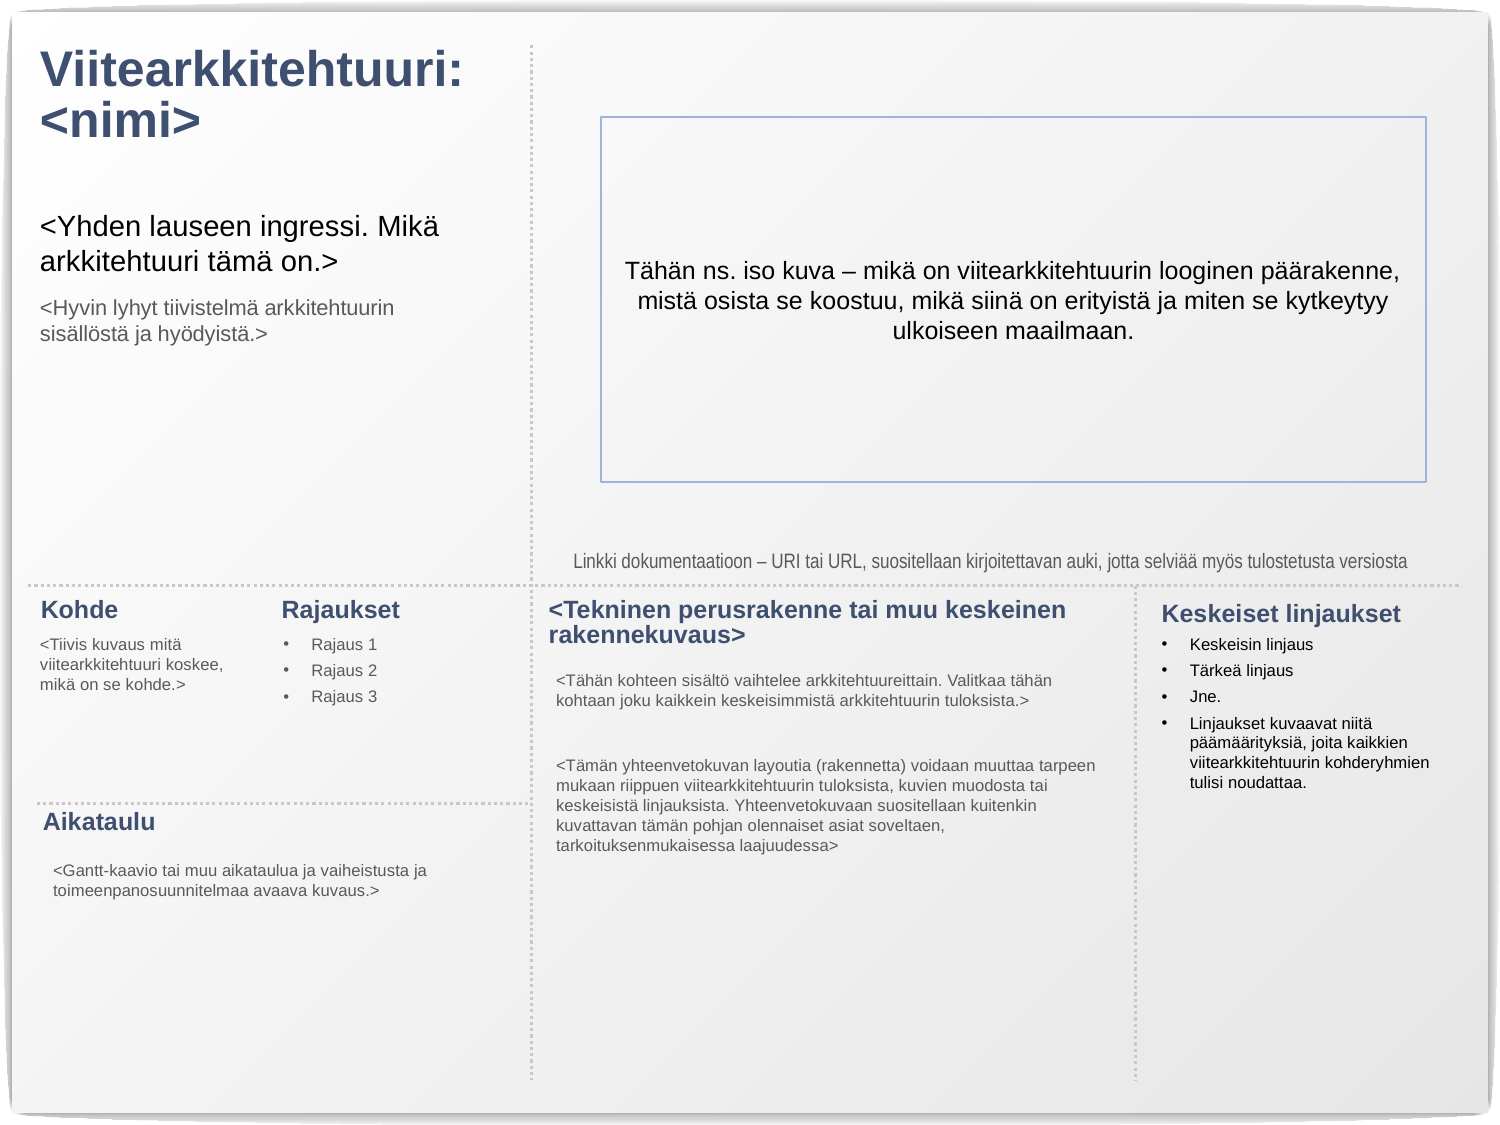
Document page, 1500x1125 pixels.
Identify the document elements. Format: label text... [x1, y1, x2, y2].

text_box <Tiivis kuvaus mitä viitearkkitehtuuri koskee, mikä on se kohde.> [28, 621, 259, 812]
text_box Aikataulu [31, 798, 354, 834]
text_box Keskeiset linjaukset Keskeisin linjaus Tärkeä linjaus Jne. Linjaukset kuvaavat niitä päämäärityksiä, joita kaikkien viitearkkitehtuurin kohderyhmien tulisi noudattaa. [1149, 590, 1473, 1072]
text_box Rajaus 1 Rajaus 2 Rajaus 3 [271, 621, 502, 803]
text_box <Tähän kohteen sisältö vaihtelee arkkitehtuureittain. Valitkaa tähän kohtaan joku kaikkein keskeisimmistä arkkitehtuurin tuloksista.> <Tämän yhteenvetokuvan layoutia (rakennetta) voidaan muuttaa tarpeen mukaan riippuen viitearkkitehtuurin tuloksista, kuvien muodosta tai keskeisistä linjauksista. Yhteenvetokuvaan suositellaan kuitenkin kuvattavan tämän pohjan olennaiset asiat soveltaen, tarkoituksenmukaisessa laajuudessa> [544, 657, 1121, 1102]
text_box Tähän ns. iso kuva – mikä on viitearkkitehtuurin looginen päärakenne, mistä osista se koostuu, mikä siinä on erityistä ja miten se kytkeytyy ulkoiseen maailmaan. [601, 116, 1427, 482]
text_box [28, 45, 502, 551]
text_box Linkki dokumentaatioon – URI tai URL, suositellaan kirjoitettavan auki, jotta selviää myös tulostetusta versiosta [558, 540, 1424, 581]
text_box Rajaukset [269, 593, 497, 622]
text_box Kohde [29, 592, 256, 622]
text_box <Tekninen perusrakenne tai muu keskeinen rakennekuvaus> [536, 593, 1121, 653]
text_box <Gantt-kaavio tai muu aikataulua ja vaiheistusta ja toimeenpanosuunnitelmaa avaava kuvaus.> [41, 847, 517, 1038]
